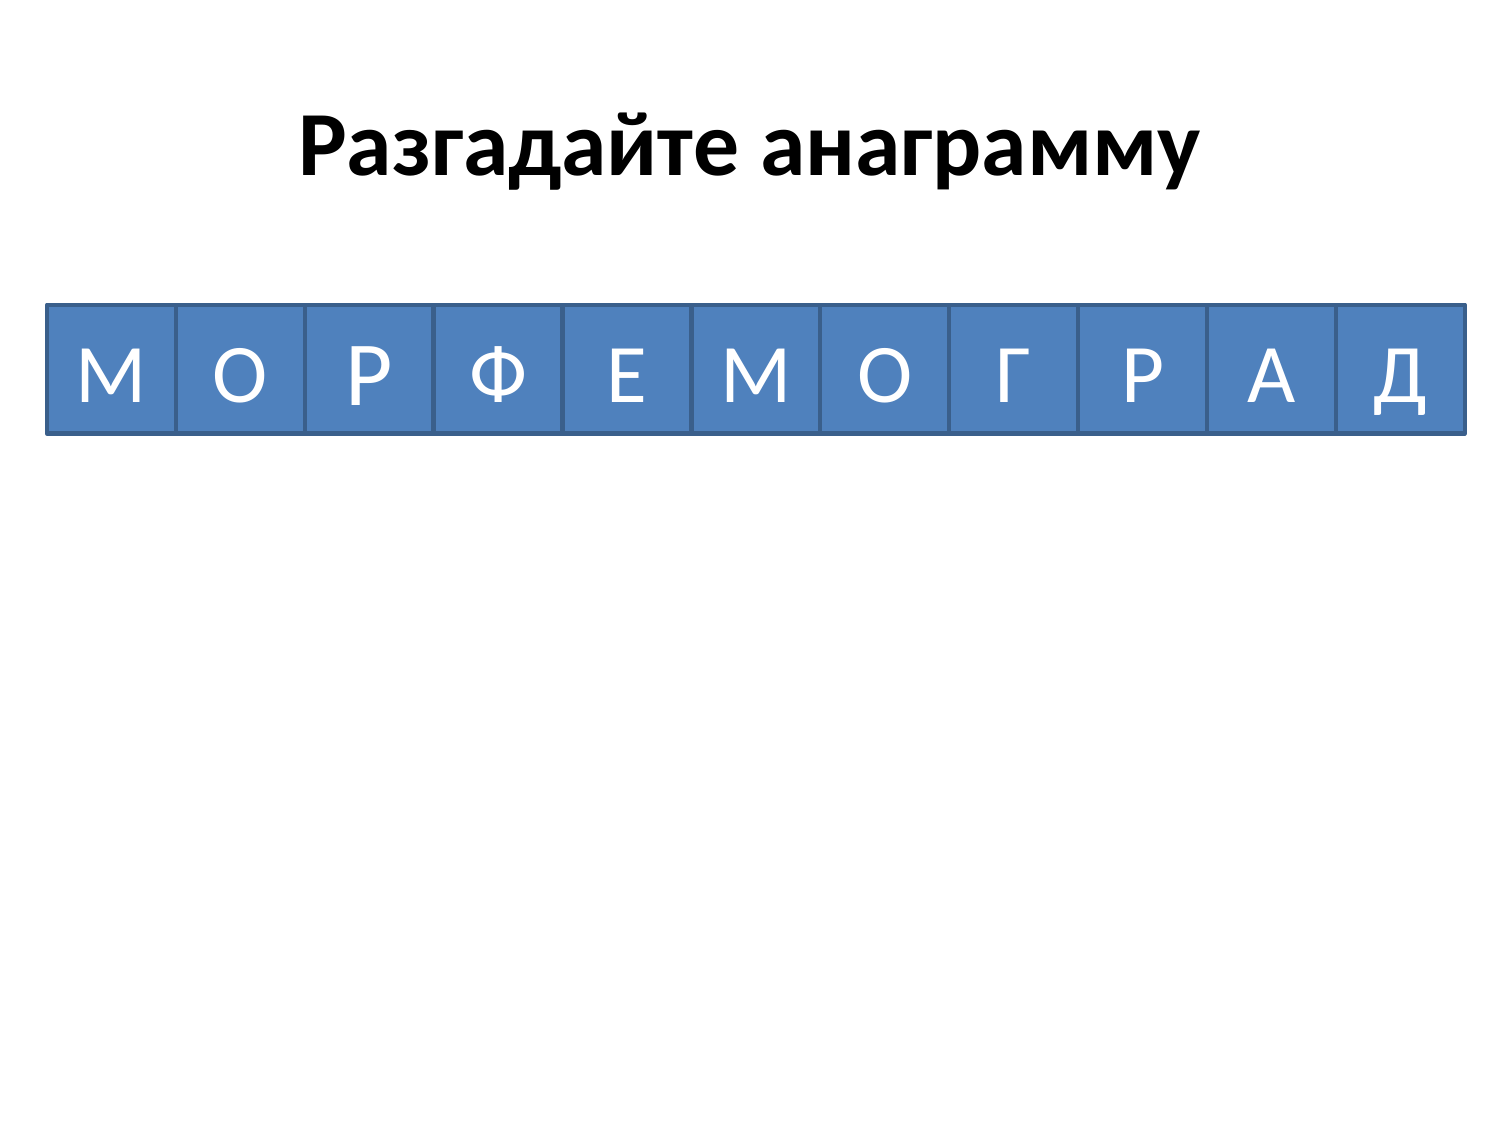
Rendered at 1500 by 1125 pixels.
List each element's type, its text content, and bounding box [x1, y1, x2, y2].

text_box М [45, 303, 174, 436]
text_box Е [560, 303, 689, 436]
text_box Р [303, 303, 431, 436]
text_box М [689, 303, 818, 436]
text_box А [1205, 303, 1334, 436]
text_box Г [947, 303, 1076, 436]
text_box Ф [431, 303, 560, 436]
text_box О [818, 303, 947, 436]
text_box О [174, 303, 303, 436]
text_box Р [1076, 303, 1205, 436]
text_box Д [1334, 303, 1467, 436]
title Разгадайте анаграмму [75, 45, 1425, 233]
